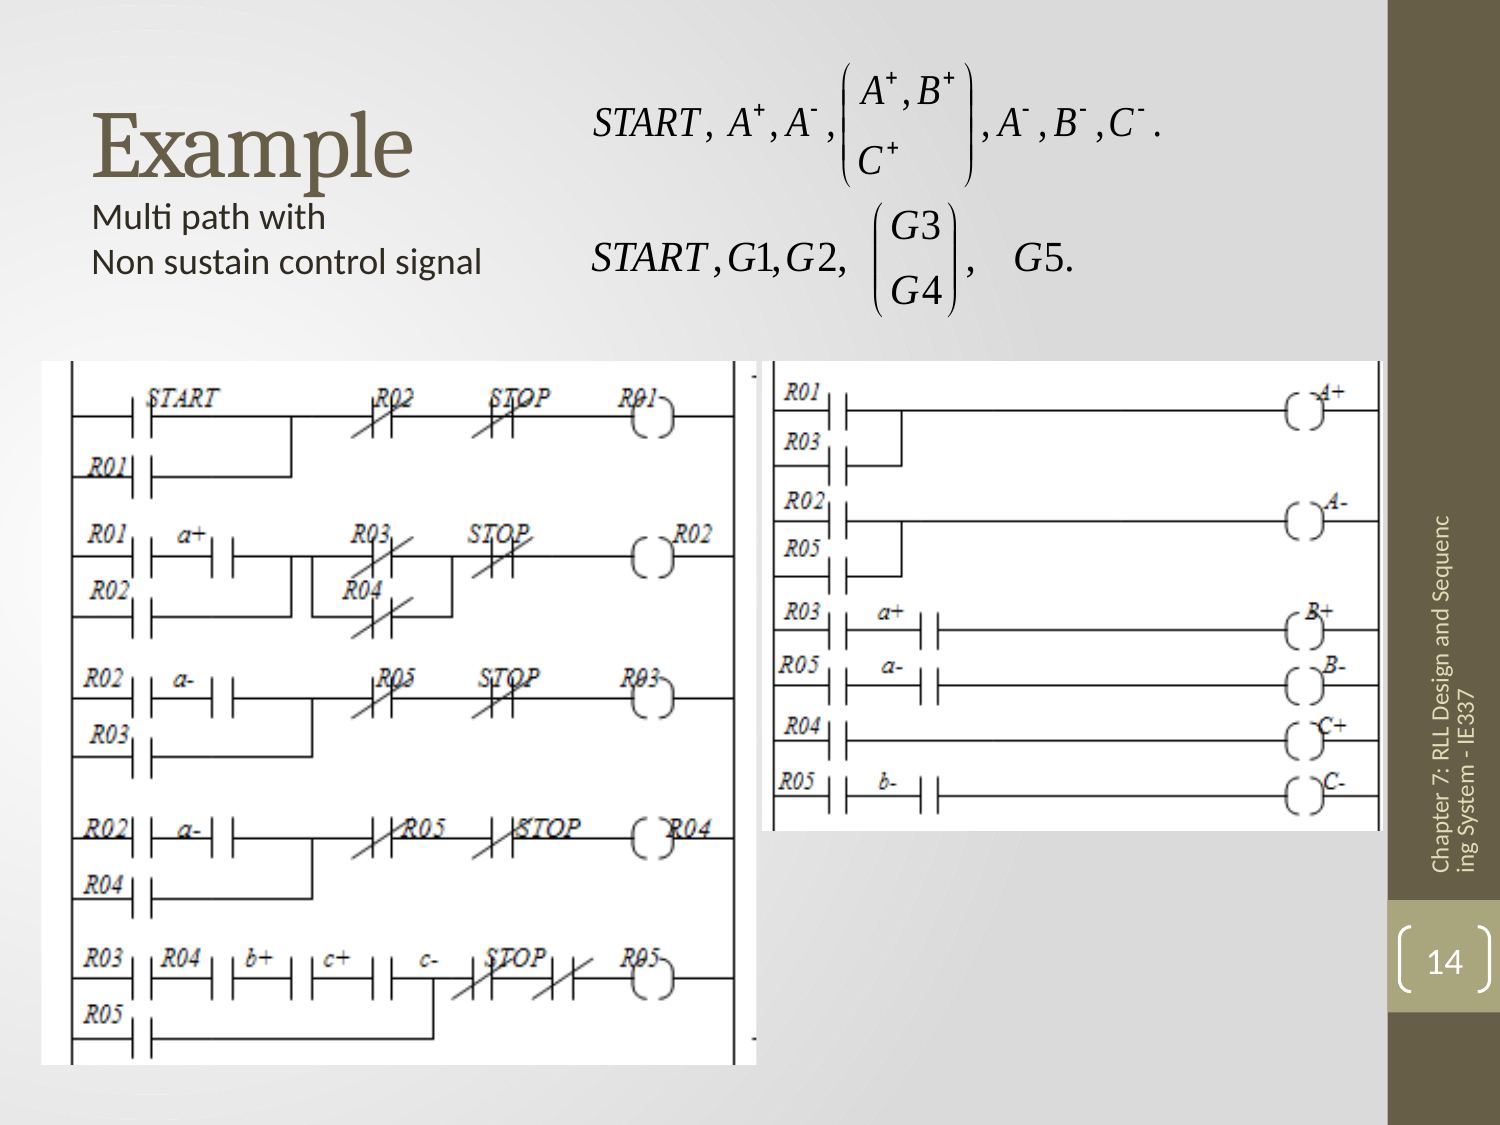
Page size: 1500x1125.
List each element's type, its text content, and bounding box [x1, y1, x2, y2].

title Example [75, 45, 1325, 233]
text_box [586, 54, 1168, 197]
picture [40, 361, 757, 1066]
slide_number 14 [1397, 925, 1492, 994]
text_box Multi path with Non sustain control signal [76, 184, 561, 290]
footer Chapter 7: RLL Design and Sequencing System - IE337 [1408, 500, 1469, 889]
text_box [584, 195, 1082, 326]
picture [761, 361, 1384, 831]
